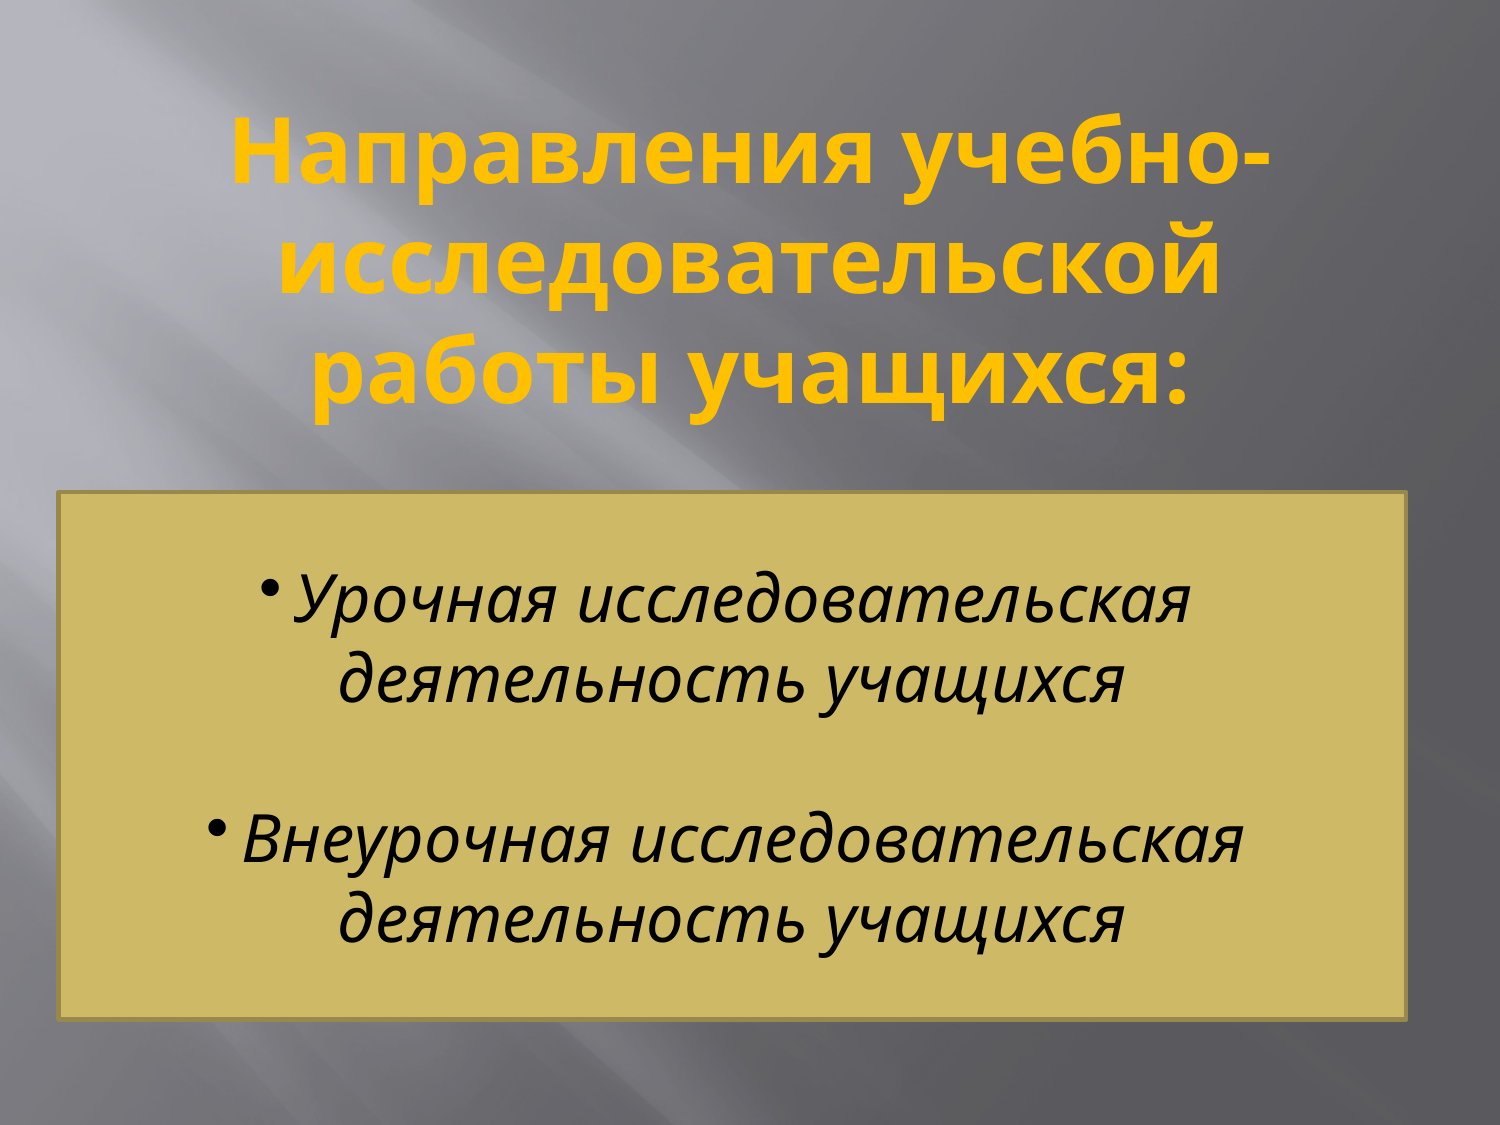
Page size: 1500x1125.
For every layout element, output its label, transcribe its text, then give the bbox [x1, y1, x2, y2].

text_box Урочная исследовательская деятельность учащихся Внеурочная исследовательская деятельность учащихся [56, 490, 1408, 1022]
title Направления учебно-исследовательской работы учащихся: [75, 45, 1425, 469]
